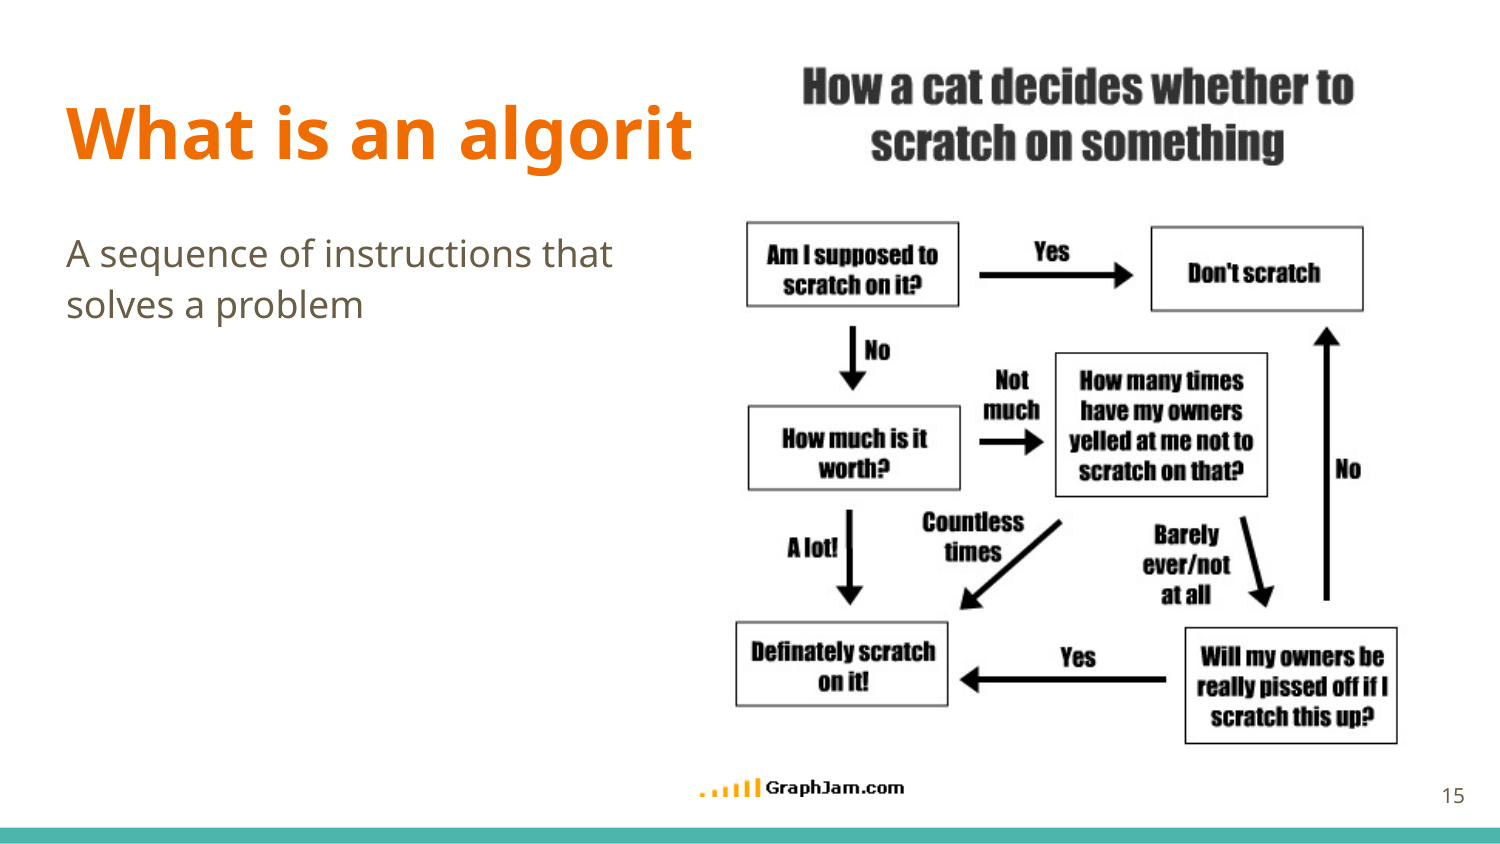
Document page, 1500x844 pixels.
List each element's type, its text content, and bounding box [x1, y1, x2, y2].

list A sequence of instructions that solves a problem [51, 207, 685, 750]
title What is an algorithm? [51, 72, 685, 189]
picture [690, 29, 1469, 798]
slide_number ‹#› [1389, 764, 1480, 830]
